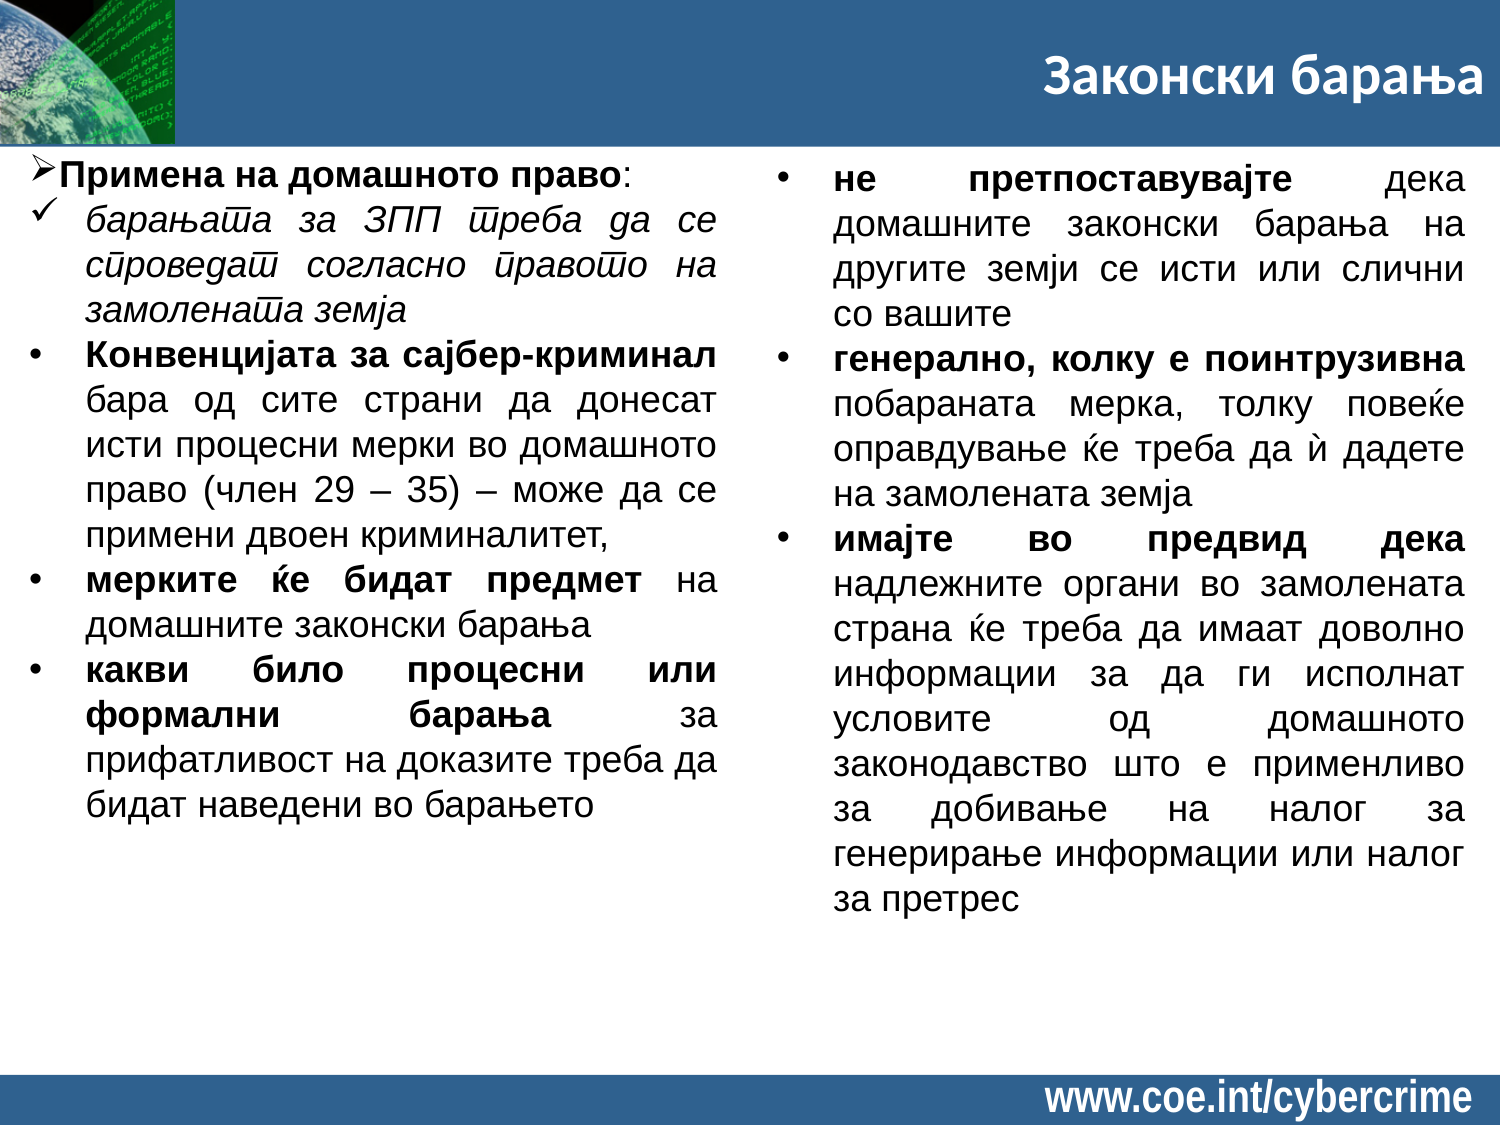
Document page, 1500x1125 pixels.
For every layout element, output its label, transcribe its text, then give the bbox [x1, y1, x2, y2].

text_box Законски барања [179, 0, 1500, 149]
text_box не претпоставувајте дека домашните законски барања на другите земји се исти или слични со вашите генерално, колку е поинтрузивна побараната мерка, толку повеќе оправдување ќе треба да ѝ дадете на замолената земја имајте во предвид дека надлежните органи во замолената страна ќе треба да имаат доволно информации за да ги исполнат условите од домашното законодавство што е применливо за добивање на налог за генерирање информации или налог за претрес [762, 146, 1480, 927]
picture [0, 0, 175, 144]
text_box www.coe.int/cybercrime [1030, 1059, 1500, 1125]
text_box [0, 1073, 1030, 1125]
text_box Примена на домашното право: барањата за ЗПП треба да се спроведат согласно правото на замолената земја Конвенцијата за сајбер-криминал бара од сите страни да донесат исти процесни мерки во домашното право (член 29 – 35) – може да се примени двоен криминалитет, мерките ќе бидат предмет на домашните законски барања какви било процесни или формални барања за прифатливост на доказите треба да бидат наведени во барањето [14, 143, 733, 833]
